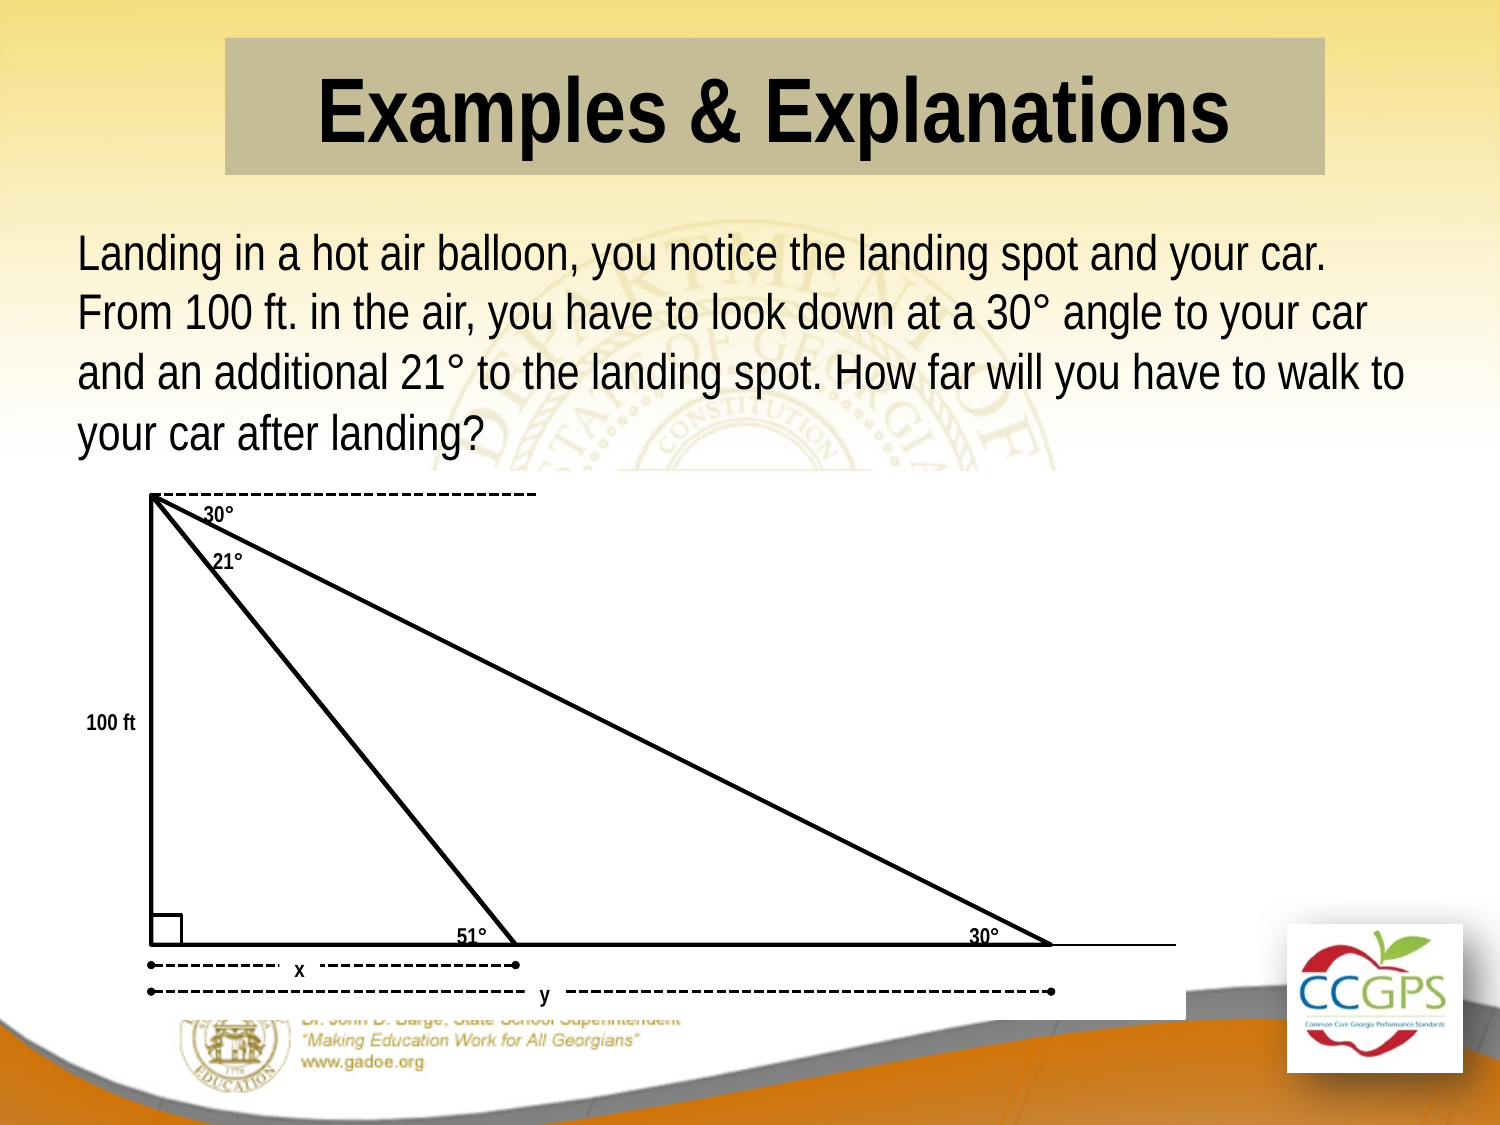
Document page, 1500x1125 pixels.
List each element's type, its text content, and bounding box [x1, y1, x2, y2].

picture [0, 0, 1500, 1125]
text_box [57, 472, 1185, 1019]
subtitle Landing in a hot air balloon, you notice the landing spot and your car. From 100 ft. in the air, you have to look down at a 30° angle to your car and an additional 21° to the landing spot. How far will you have to walk to your car after landing? [62, 212, 1426, 926]
title Examples & Explanations [224, 37, 1326, 176]
